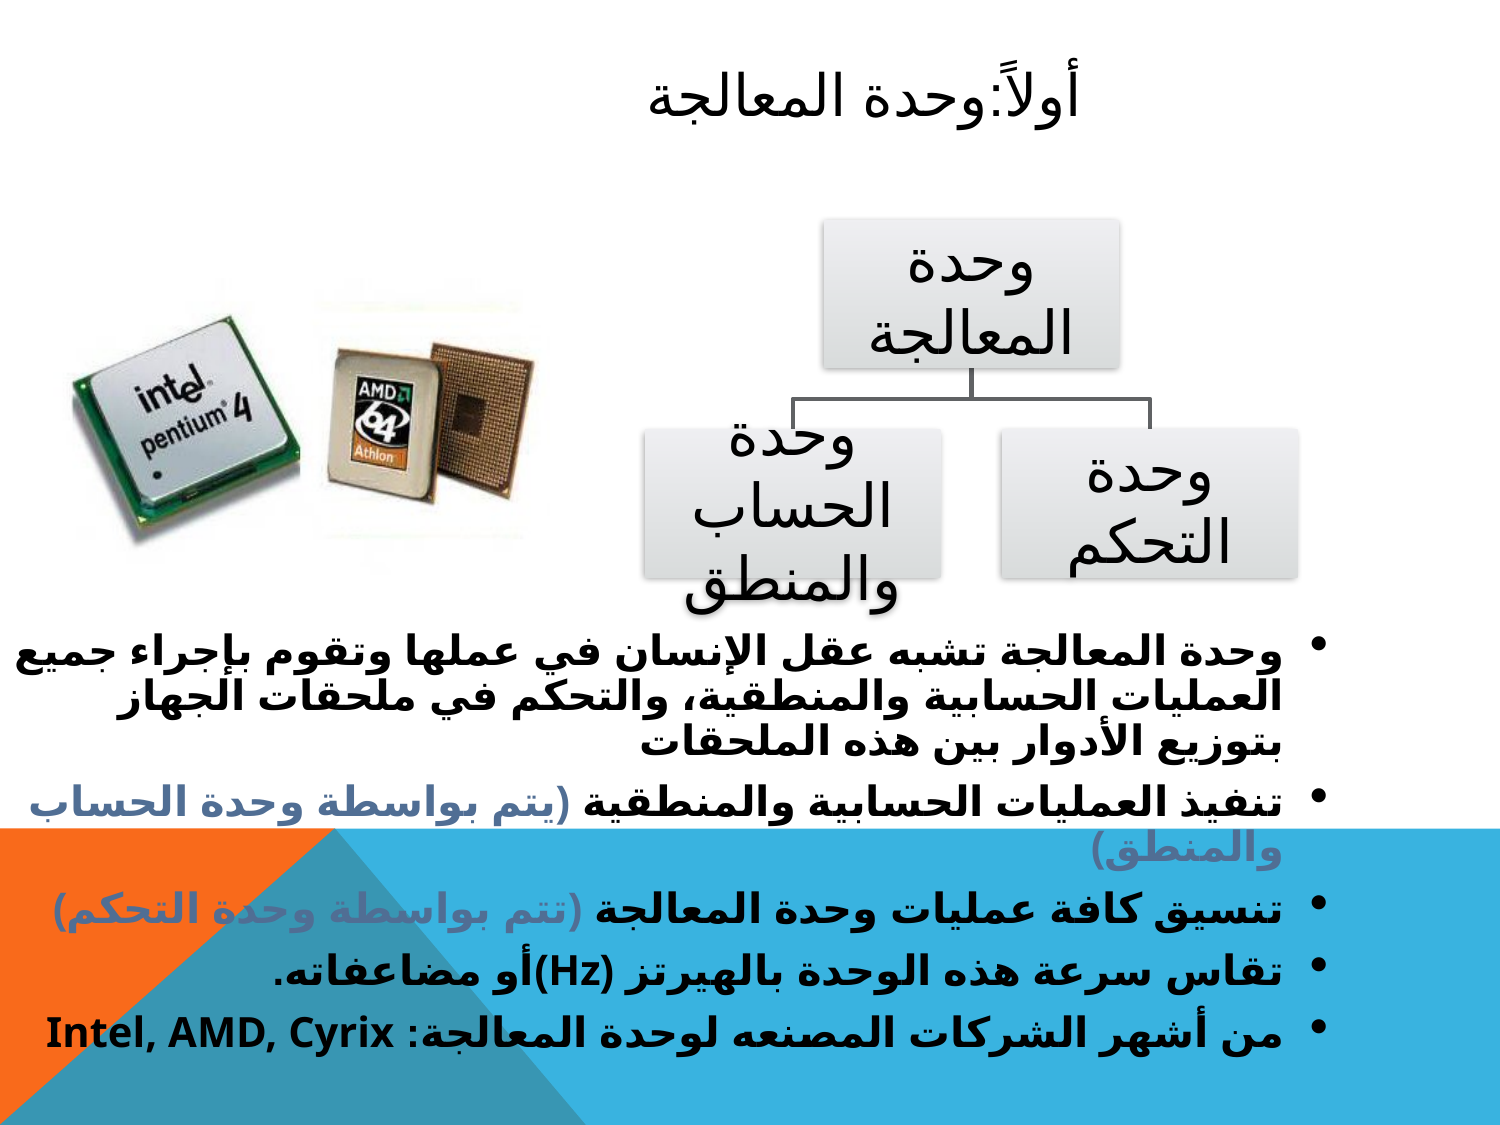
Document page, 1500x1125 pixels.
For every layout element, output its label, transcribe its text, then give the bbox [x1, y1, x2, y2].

list وحدة المعالجة تشبه عقل الإنسان في عملها وتقوم بإجراء جميع العمليات الحسابية والمنطقية، والتحكم في ملحقات الجهاز بتوزيع الأدوار بين هذه الملحقات تنفيذ العمليات الحسابية والمنطقية (يتم بواسطة وحدة الحساب والمنطق) تنسيق كافة عمليات وحدة المعالجة (تتم بواسطة وحدة التحكم) تقاس سرعة هذه الوحدة بالهيرتز (Hz)أو مضاعفاته. من أشهر الشركات المصنعه لوحدة المعالجة: Intel, AMD, Cyrix [0, 621, 1344, 1125]
title أولاً:وحدة المعالجة [631, 0, 1500, 187]
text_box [596, 219, 1347, 578]
picture [52, 278, 550, 575]
